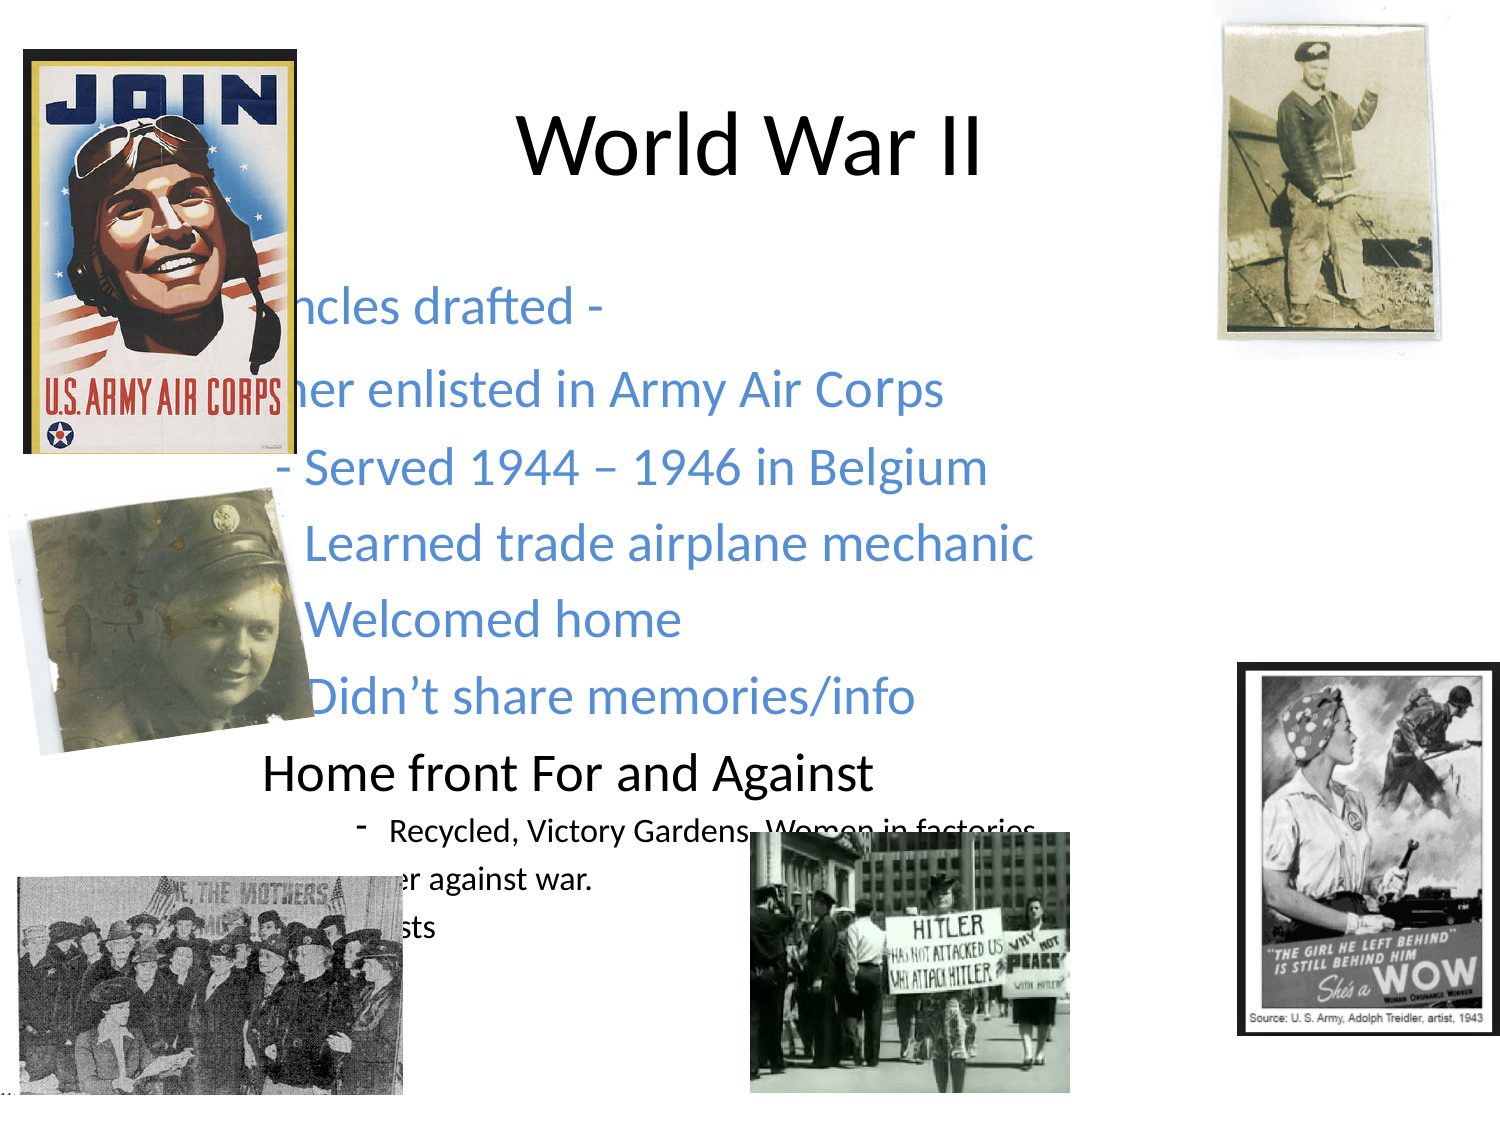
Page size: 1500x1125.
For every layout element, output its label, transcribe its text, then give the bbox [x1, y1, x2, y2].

picture [0, 862, 404, 1095]
picture [1212, 0, 1452, 360]
list 3 Uncles drafted - Father enlisted in Army Air Corps - Served 1944 – 1946 in Belgium - Learned trade airplane mechanic - Welcomed home - Didn’t share memories/info Home front For and Against Recycled, Victory Gardens, Women in factories - Mother against war. - Protests [75, 262, 1425, 1005]
picture [23, 49, 297, 454]
title World War II [75, 45, 1207, 233]
picture [749, 832, 1070, 1094]
picture [6, 476, 314, 755]
picture [1237, 662, 1500, 1036]
